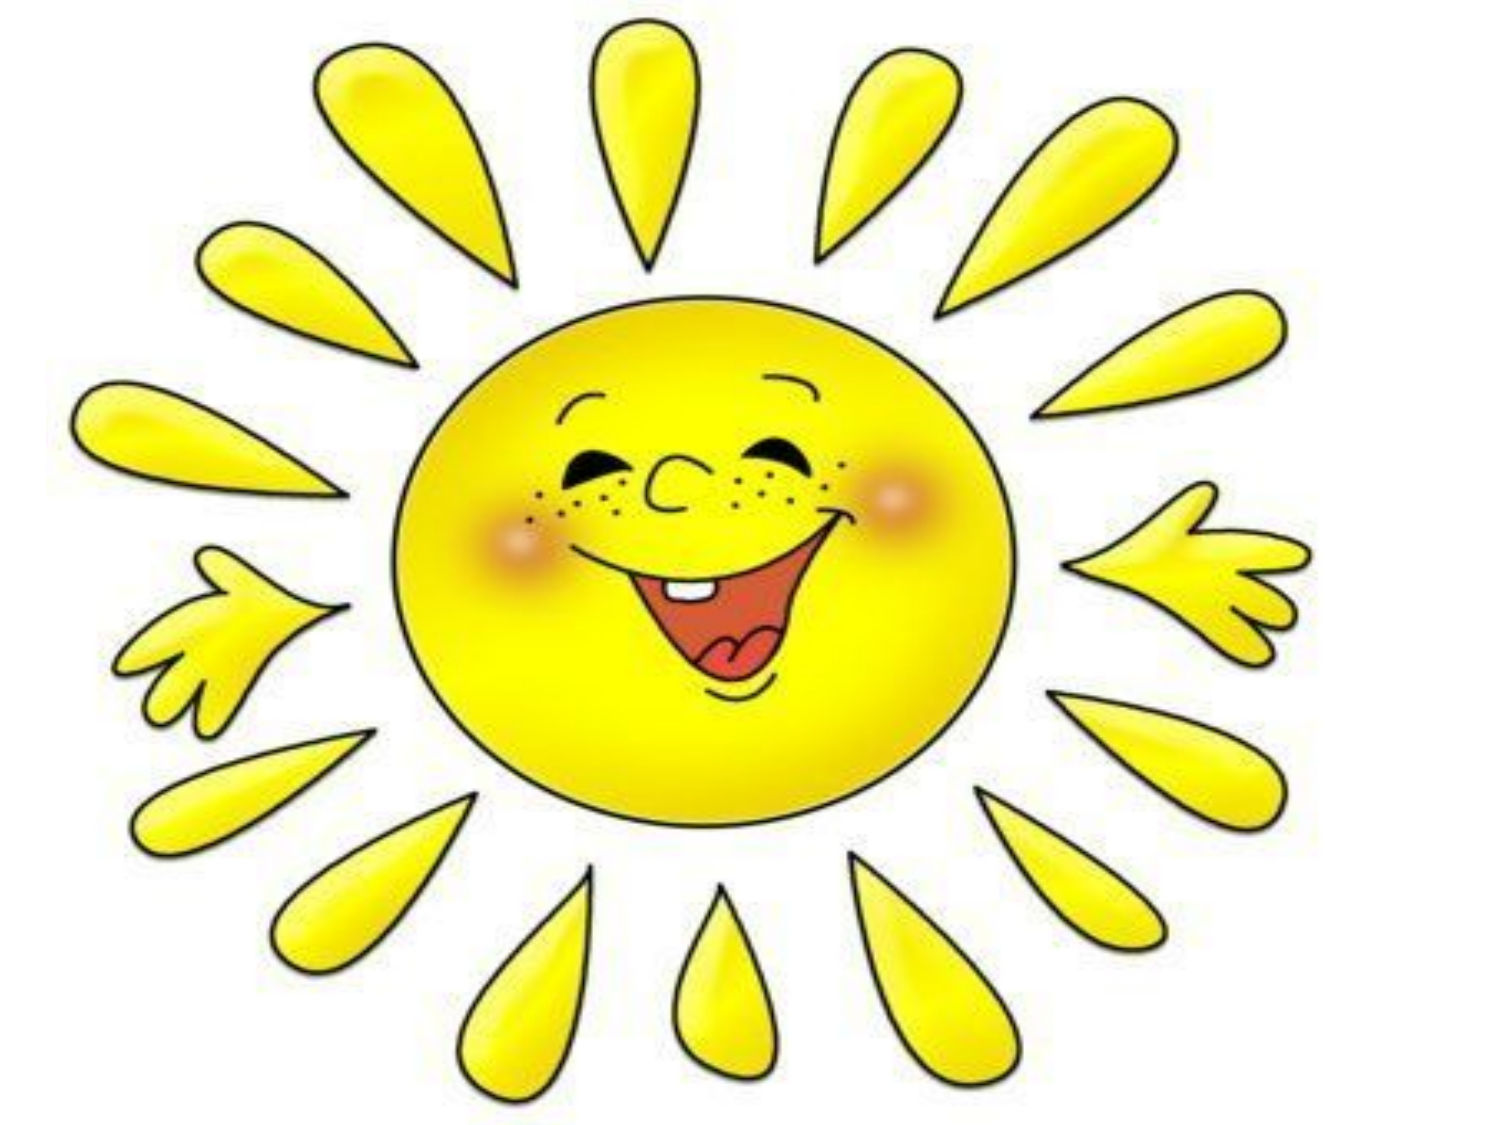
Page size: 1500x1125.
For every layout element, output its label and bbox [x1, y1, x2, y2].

list [46, 0, 1372, 1125]
